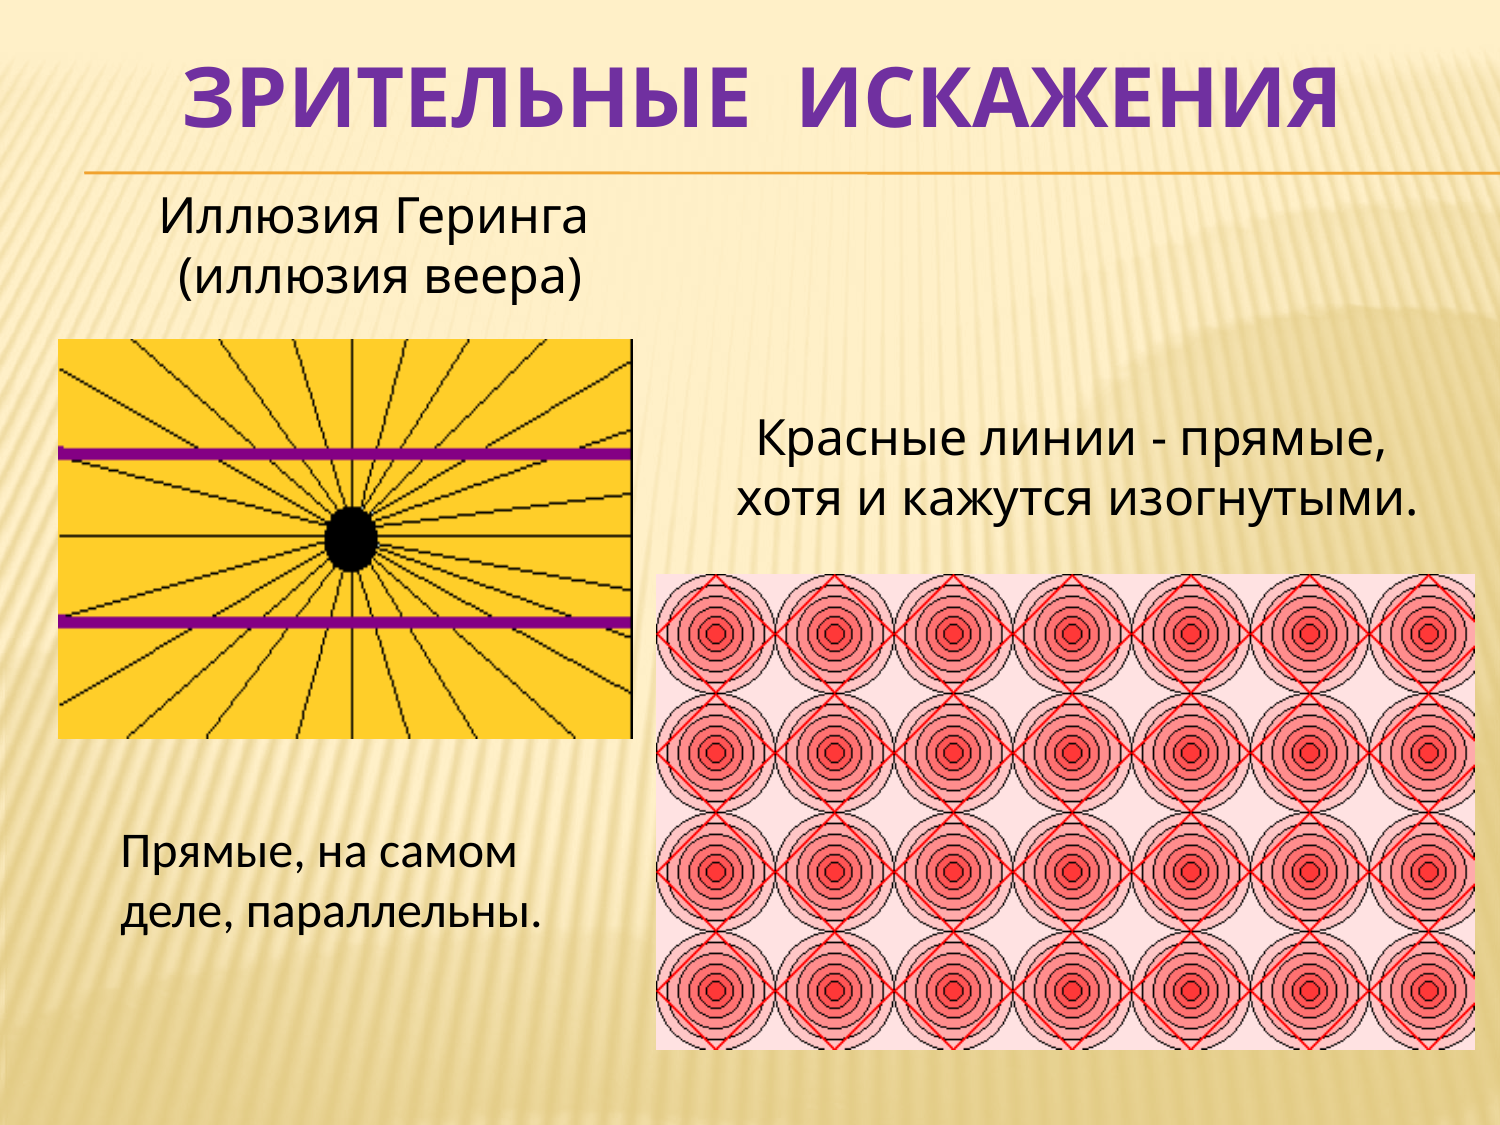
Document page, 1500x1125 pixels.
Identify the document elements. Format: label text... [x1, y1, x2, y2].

title Зрительные искажения [50, 75, 1475, 213]
text_box Красные линии - прямые, хотя и кажутся изогнутыми. [703, 398, 1453, 534]
picture [655, 573, 1476, 1050]
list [58, 339, 634, 739]
text_box Иллюзия Геринга (иллюзия веера) [46, 175, 715, 371]
text_box Прямые, на самом деле, параллельны. [105, 809, 586, 1003]
